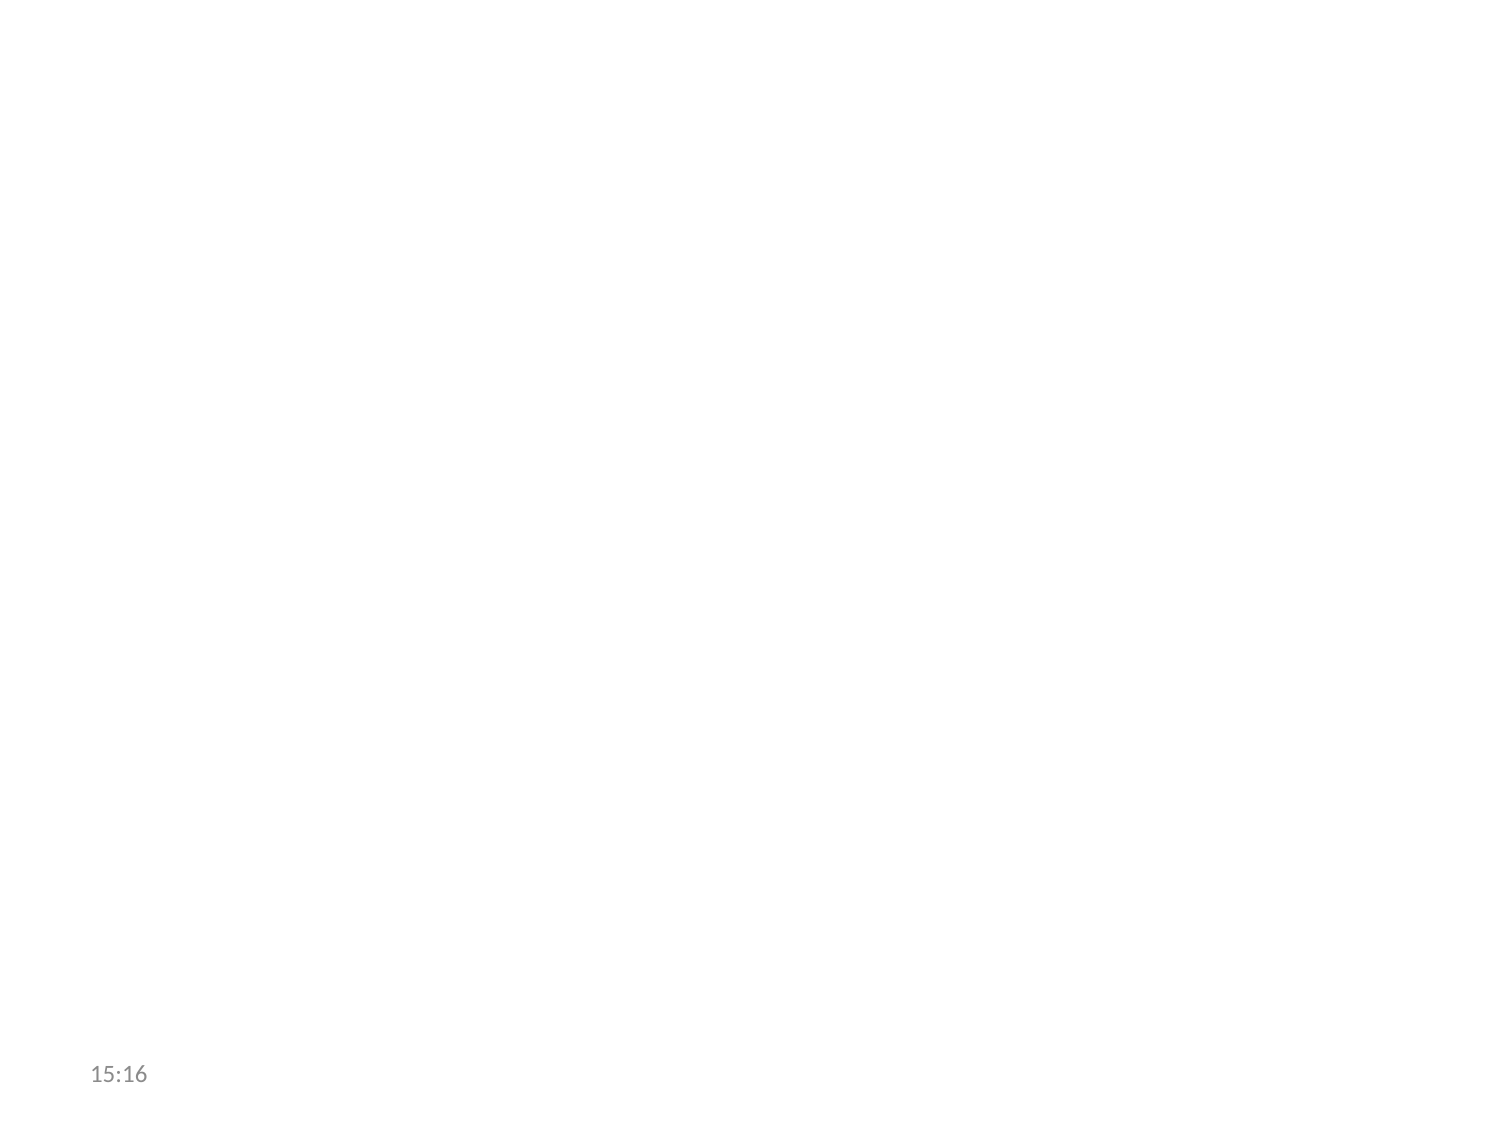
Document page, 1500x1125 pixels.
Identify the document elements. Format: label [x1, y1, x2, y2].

slide_number [75, 1042, 425, 1103]
